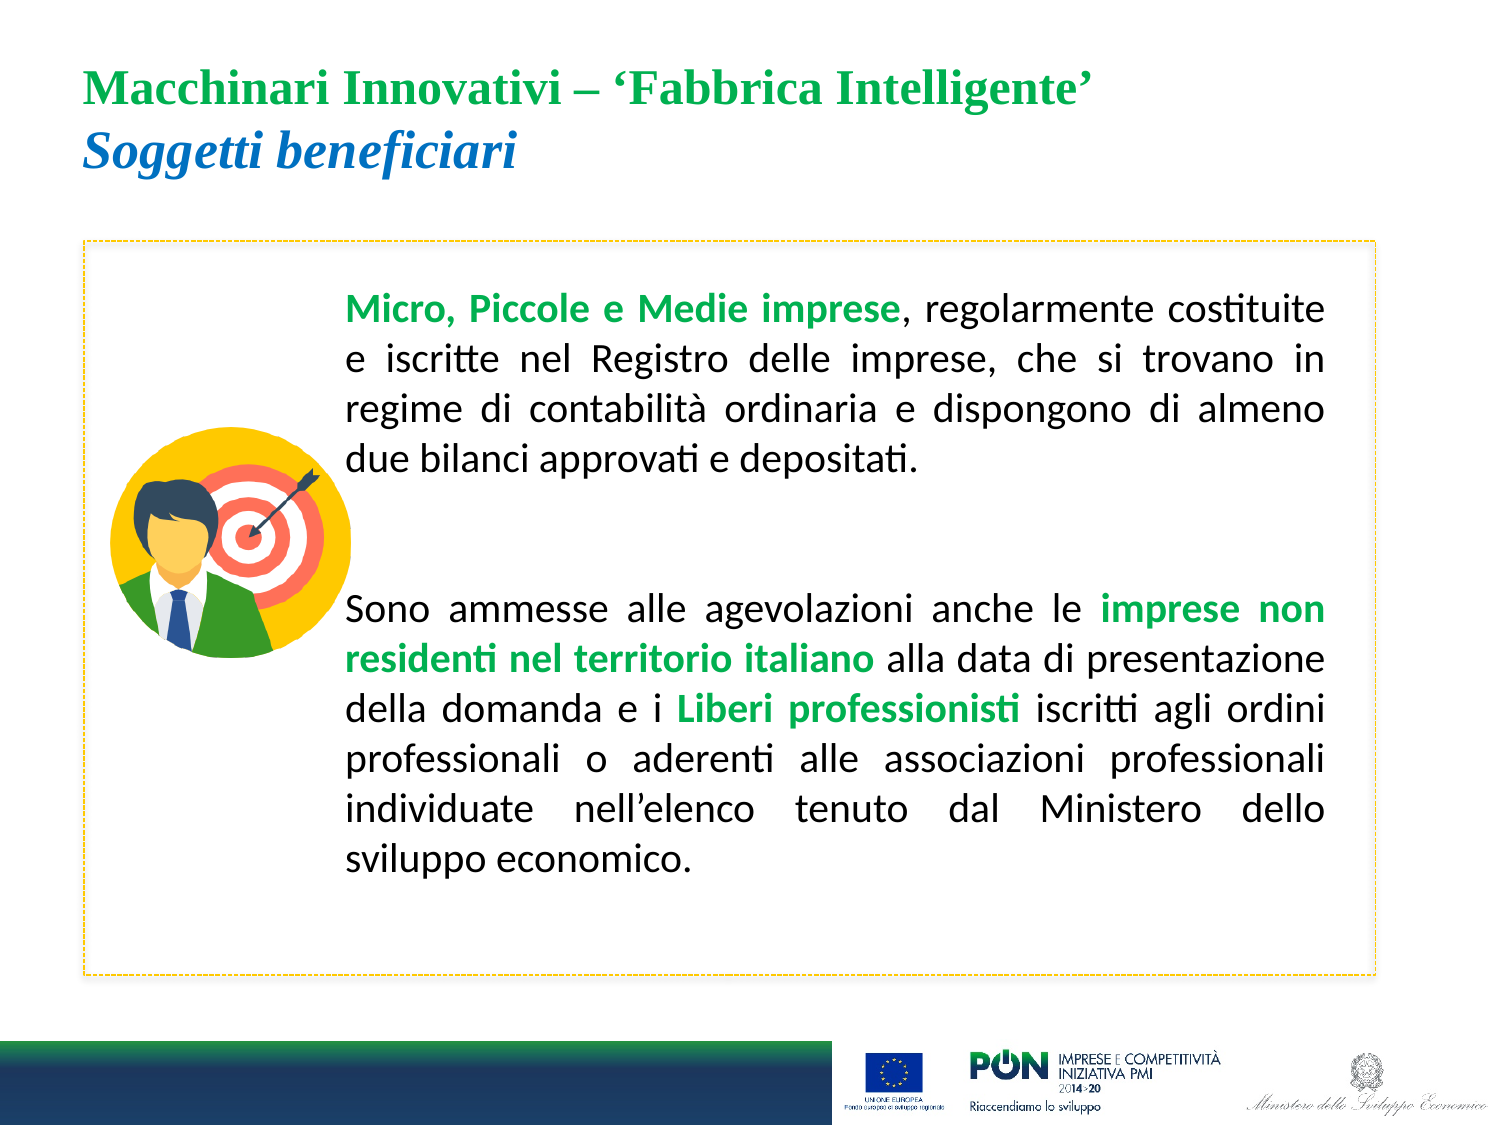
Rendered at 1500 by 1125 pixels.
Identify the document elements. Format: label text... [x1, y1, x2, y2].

text_box [83, 240, 1376, 976]
picture [0, 1039, 1500, 1125]
title Macchinari Innovativi – ‘Fabbrica Intelligente’ Soggetti beneficiari [67, 47, 1500, 206]
text_box Micro, Piccole e Medie imprese, regolarmente costituite e iscritte nel Registro delle imprese, che si trovano in regime di contabilità ordinaria e dispongono di almeno due bilanci approvati e depositati. Sono ammesse alle agevolazioni anche le imprese non residenti nel territorio italiano alla data di presentazione della domanda e i Liberi professionisti iscritti agli ordini professionali o aderenti alle associazioni professionali individuate nell’elenco tenuto dal Ministero dello sviluppo economico. [330, 273, 1341, 889]
picture [109, 427, 351, 659]
